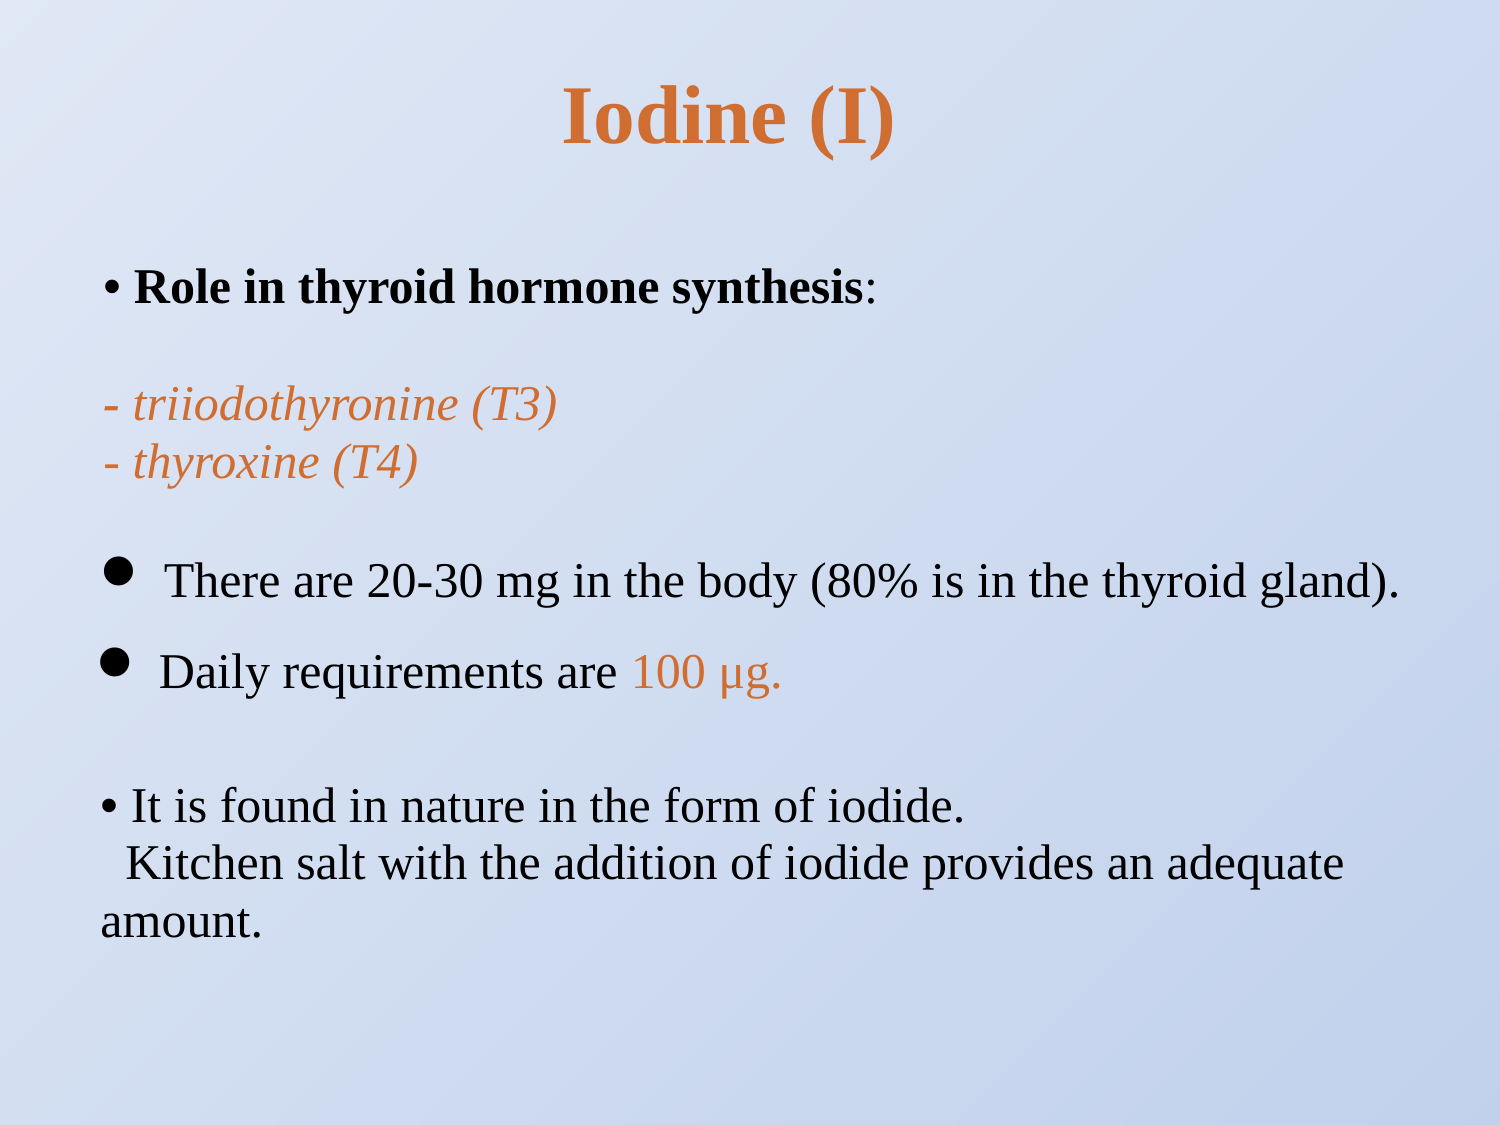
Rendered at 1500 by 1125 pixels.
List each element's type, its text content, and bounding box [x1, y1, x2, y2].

text_box There are 20-30 mg in the body (80% is in the thyroid gland). [99, 549, 1412, 665]
text_box • Role in thyroid hormone synthesis: - triiodothyronine (T3) - thyroxine (T4) [103, 255, 879, 548]
text_box • It is found in nature in the form of iodide. Kitchen salt with the addition of iodide provides an adequate amount. [100, 774, 1438, 948]
text_box Daily requirements are 100 μg. [81, 633, 810, 706]
text_box Iodine (I) [560, 54, 900, 266]
